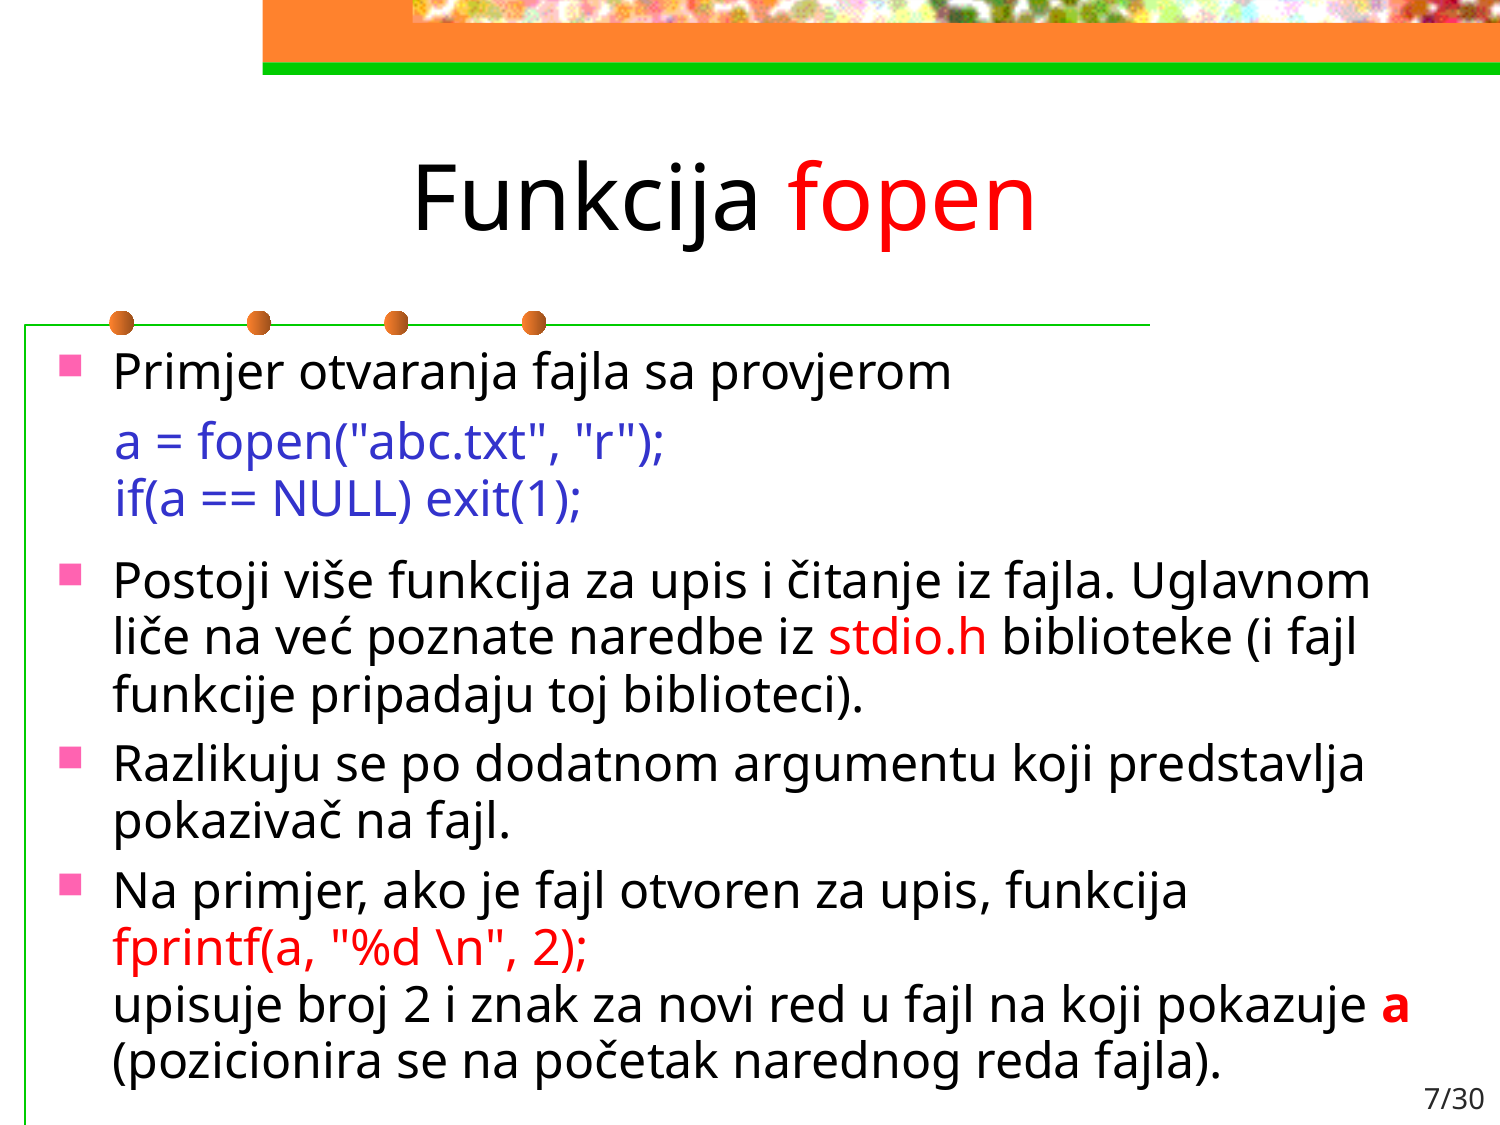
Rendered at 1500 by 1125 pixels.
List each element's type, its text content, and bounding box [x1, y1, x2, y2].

picture [412, 0, 1500, 23]
list Primjer otvaranja fajla sa provjerom a = fopen("abc.txt", "r"); if(a == NULL) exit(1); Postoji više funkcija za upis i čitanje iz fajla. Uglavnom liče na već poznate naredbe iz stdio.h biblioteke (i fajl funkcije pripadaju toj biblioteci). Razlikuju se po dodatnom argumentu koji predstavlja pokazivač na fajl. Na primjer, ako je fajl otvoren za upis, funkcija fprintf(a, "%d \n", 2); upisuje broj 2 i znak za novi red u fajl na koji pokazuje a (pozicionira se na početak narednog reda fajla). [41, 336, 1447, 1125]
title Funkcija fopen [87, 99, 1363, 288]
text_box 7/30 [1374, 1072, 1500, 1123]
